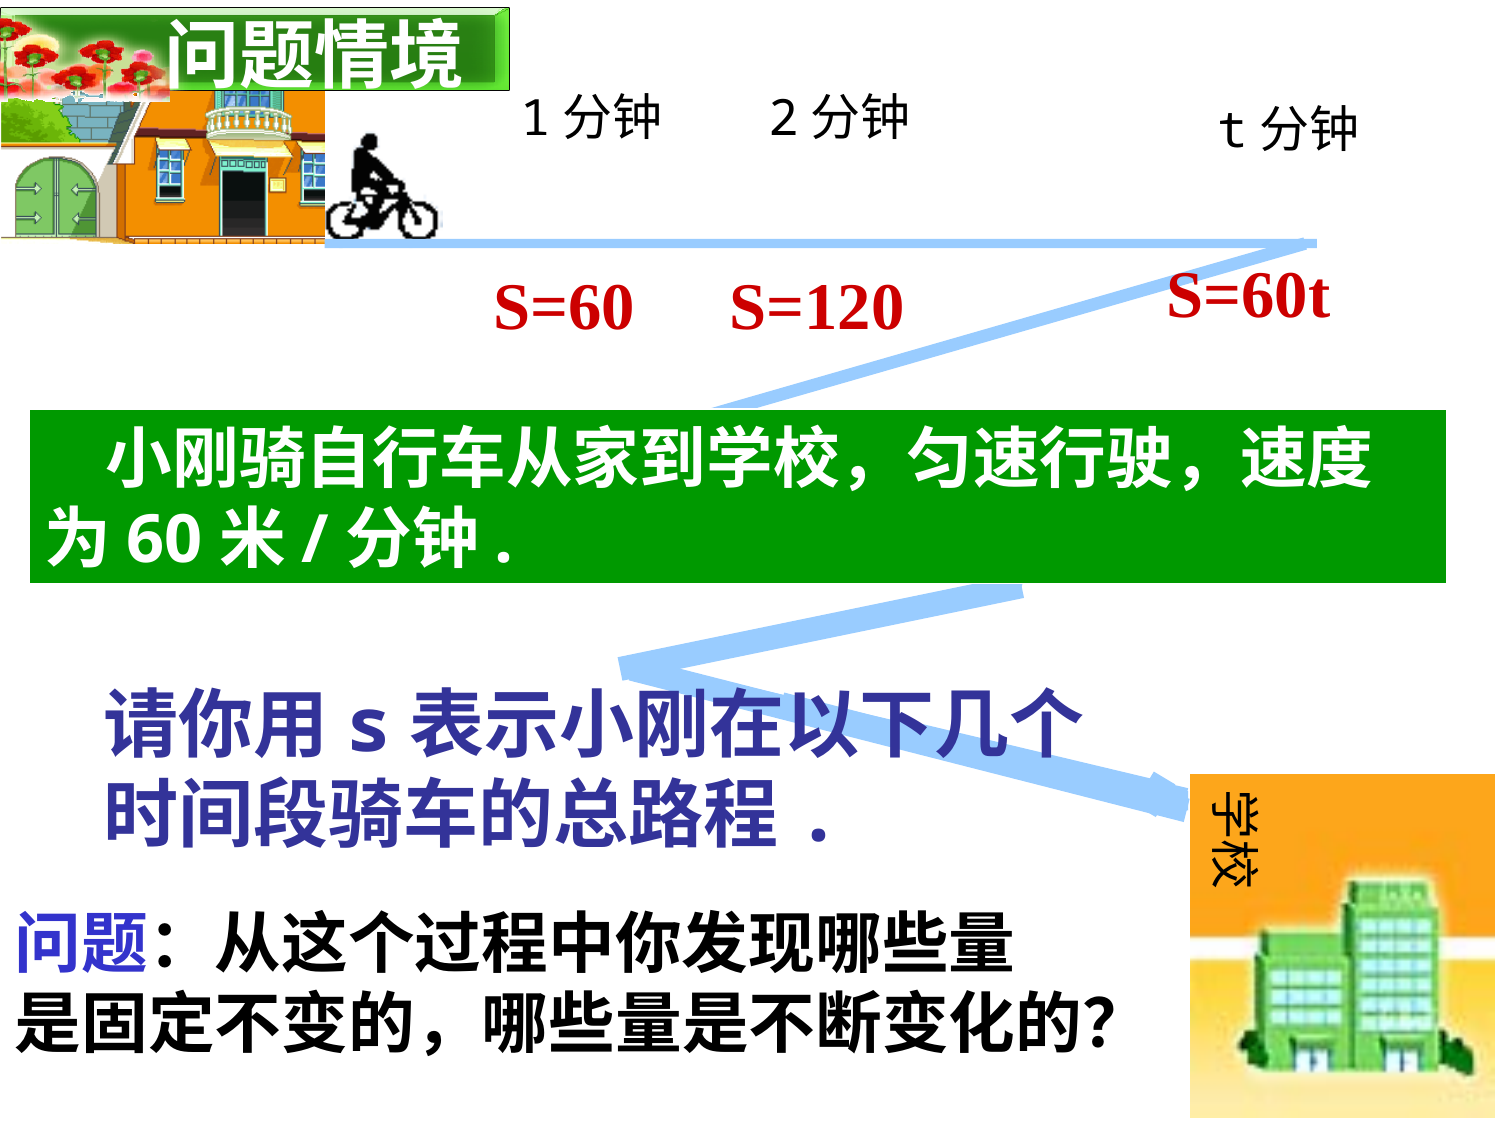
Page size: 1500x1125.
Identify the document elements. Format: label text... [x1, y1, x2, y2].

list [0, 102, 325, 244]
text_box S=60t [1151, 243, 1346, 339]
picture [0, 0, 526, 102]
text_box 问题情境 [325, 0, 538, 105]
text_box 小刚骑自行车从家到学校，匀速行驶，速度为60米/分钟. [29, 408, 1448, 584]
text_box S=60 [478, 255, 651, 351]
text_box 请你用s表示小刚在以下几个时间段骑车的总路程. [88, 668, 1140, 864]
picture [315, 125, 443, 256]
text_box 问题：从这个过程中你发现哪些量 是固定不变的，哪些量是不断变化的？ [0, 893, 1183, 1068]
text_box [631, 668, 1187, 811]
text_box t分钟 [1202, 90, 1374, 165]
text_box 2分钟 [753, 78, 925, 153]
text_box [1183, 774, 1495, 1118]
text_box 1分钟 [505, 78, 678, 153]
text_box S=120 [714, 255, 920, 351]
